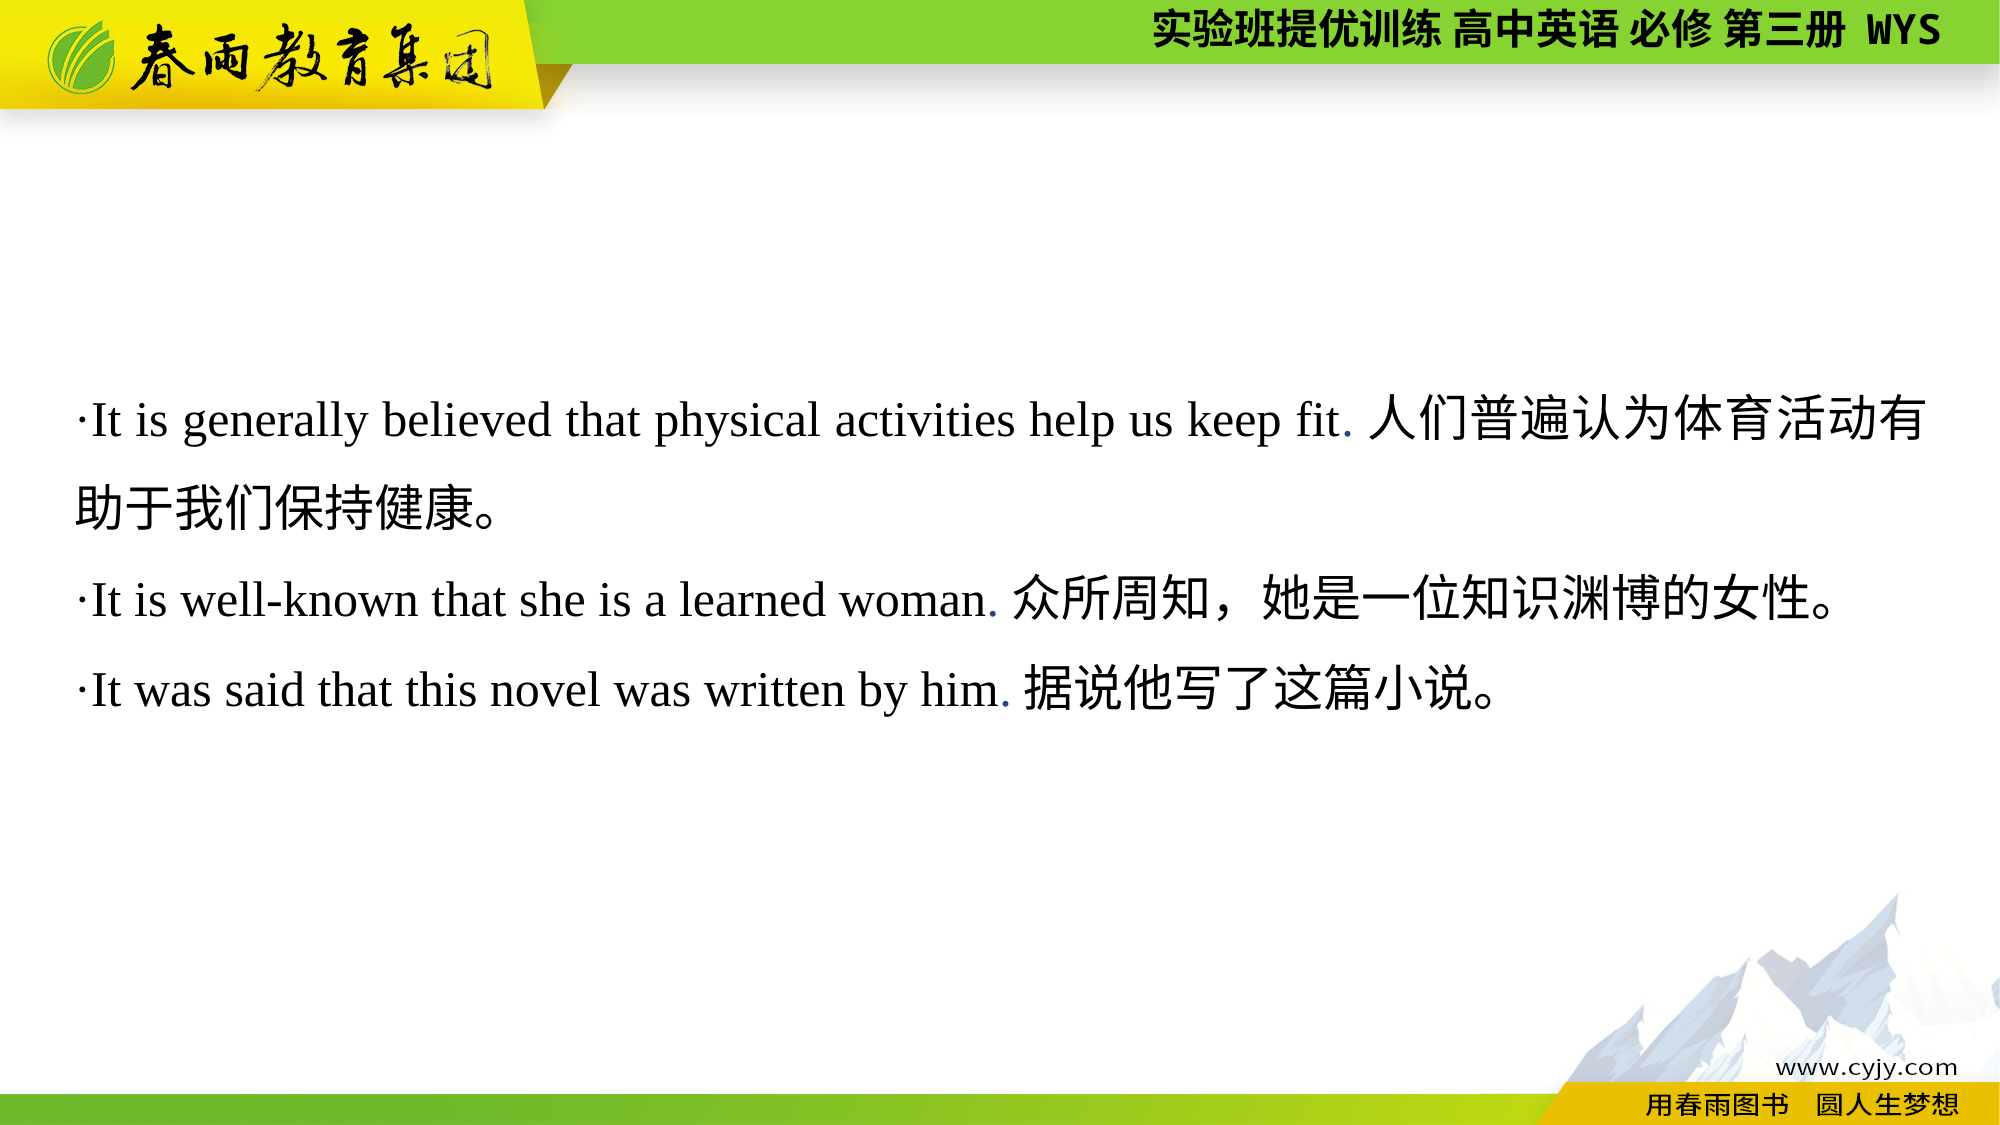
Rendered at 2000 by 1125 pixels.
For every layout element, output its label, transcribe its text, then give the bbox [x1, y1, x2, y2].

list ·It is generally believed that physical activities help us keep fit.人们普遍认为体育活动有助于我们保持健康。 ·It is well-known that she is a learned woman.众所周知，她是一位知识渊博的女性。 ·It was said that this novel was written by him.据说他写了这篇小说。 [59, 348, 1944, 716]
picture [0, 0, 2000, 1125]
